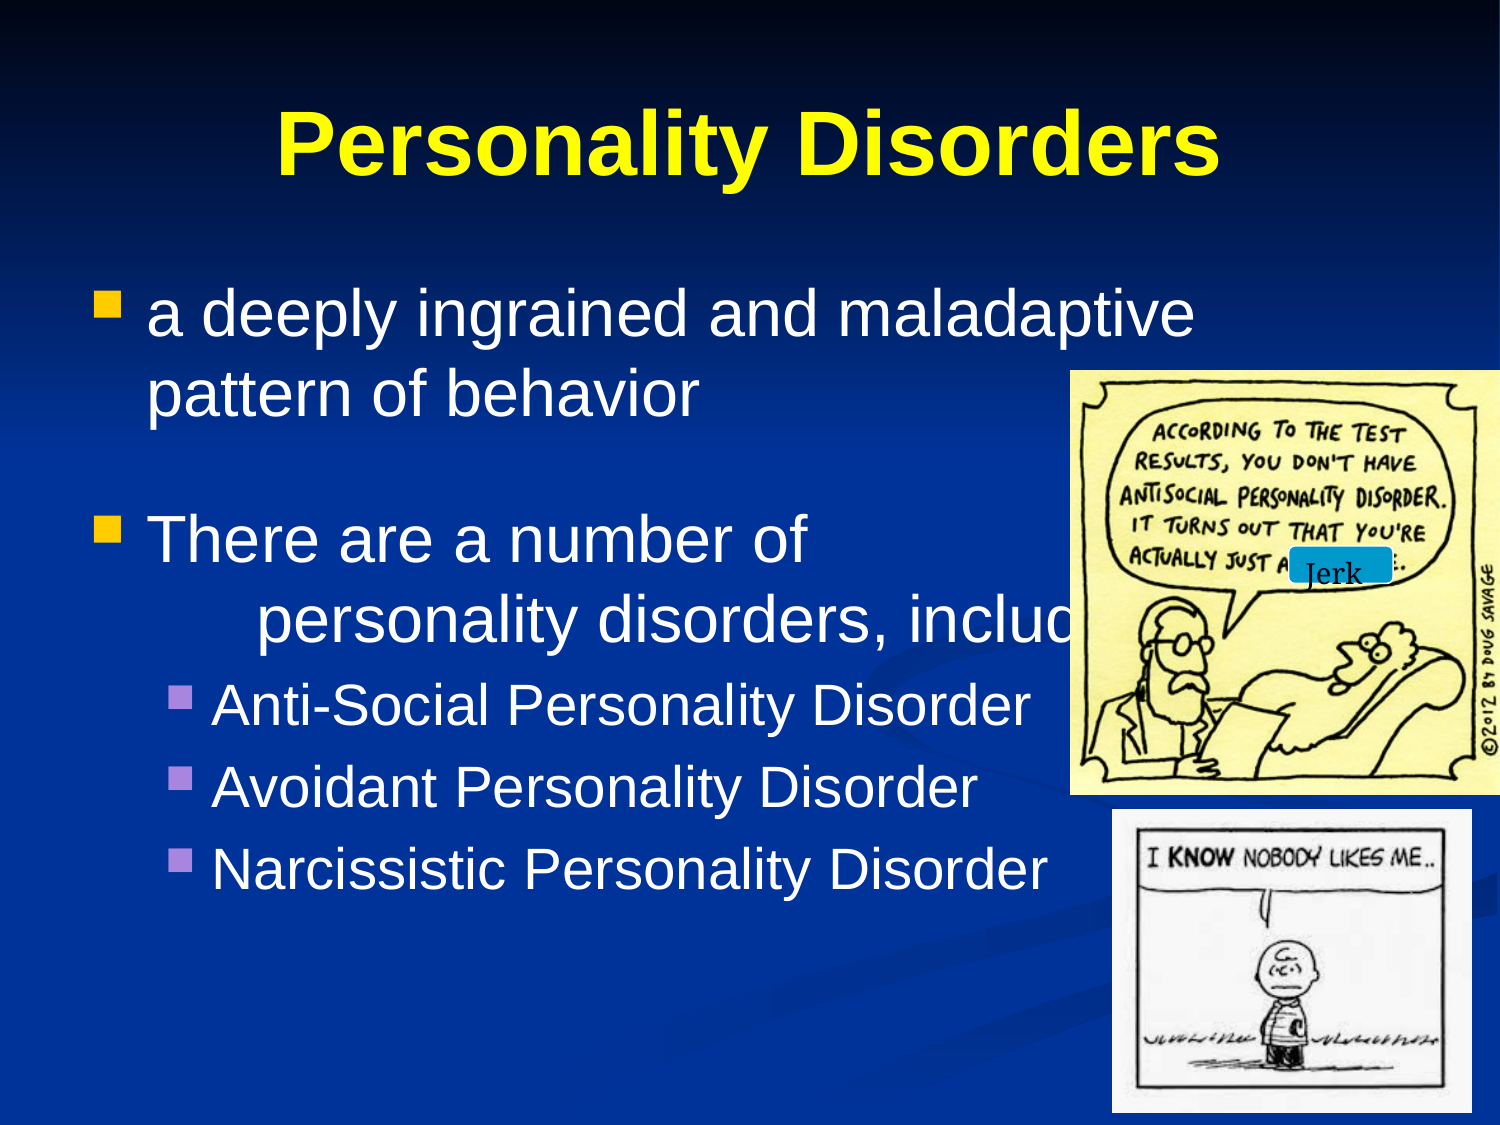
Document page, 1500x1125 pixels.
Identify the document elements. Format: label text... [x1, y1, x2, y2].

picture [1112, 809, 1473, 1113]
title Personality Disorders [75, 45, 1425, 233]
picture [1069, 370, 1500, 795]
list a deeply ingrained and maladaptive pattern of behavior There are a number of personality disorders, including Anti-Social Personality Disorder Avoidant Personality Disorder Narcissistic Personality Disorder [75, 262, 1425, 1005]
